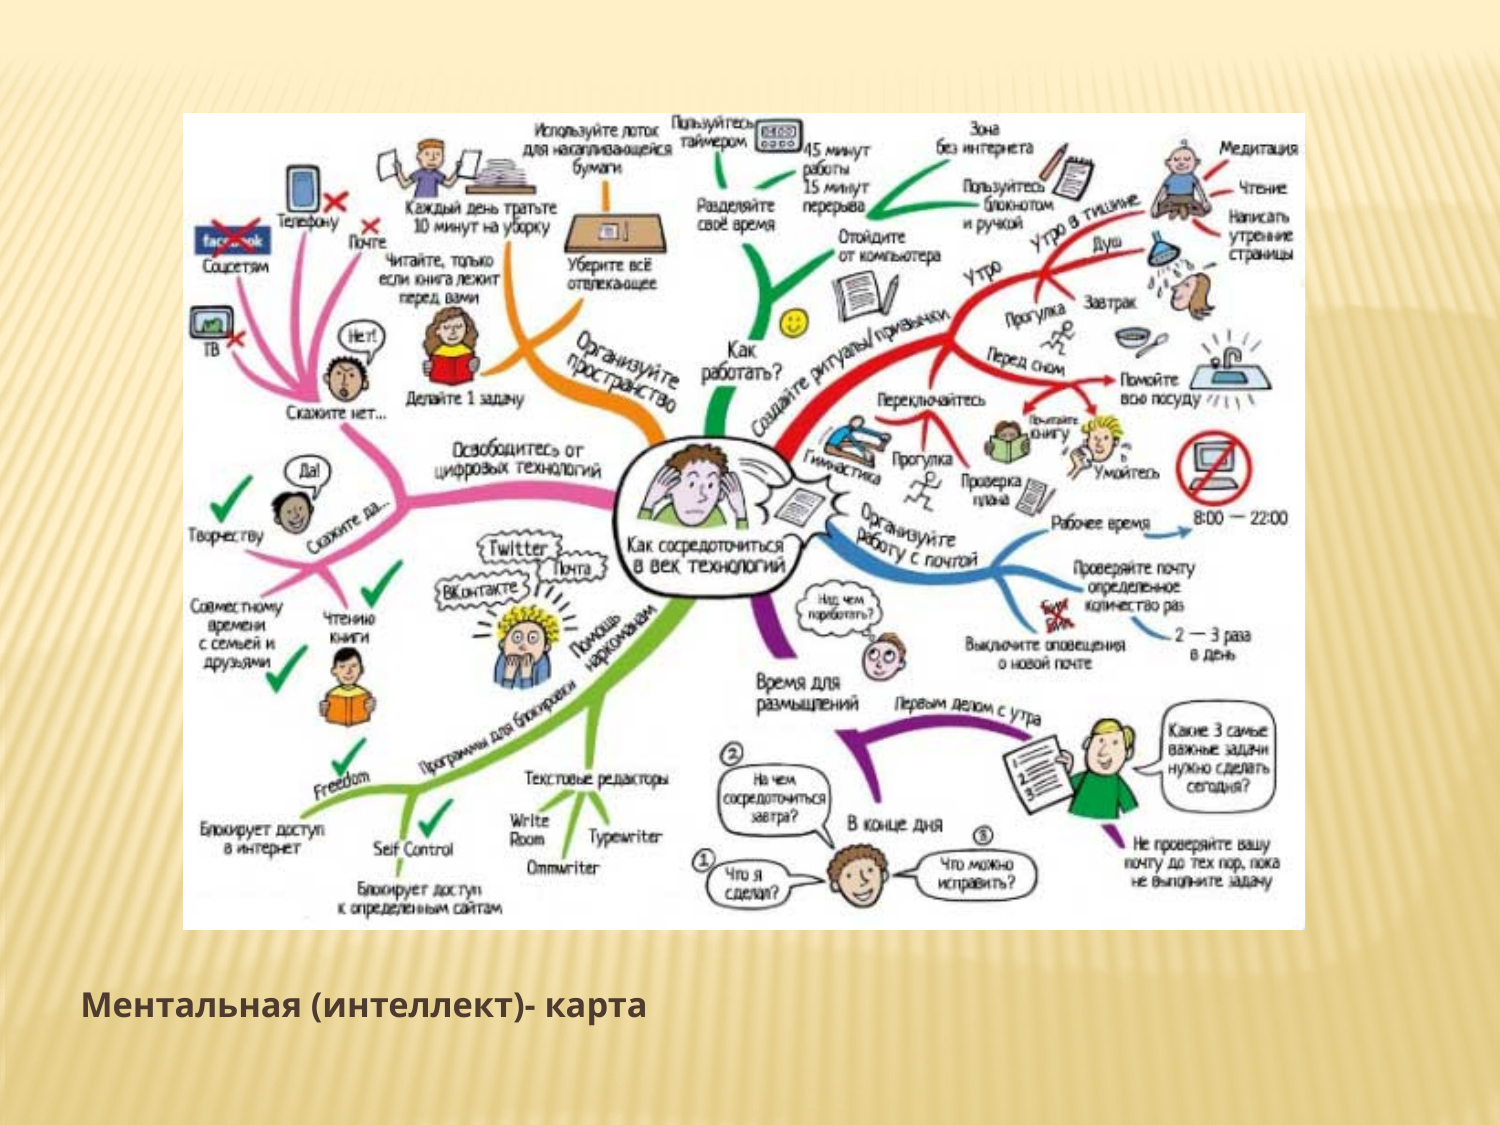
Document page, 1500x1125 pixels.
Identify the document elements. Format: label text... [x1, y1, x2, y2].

list Ментальная (интеллект)- карта [62, 907, 1025, 1034]
picture [182, 113, 1306, 930]
